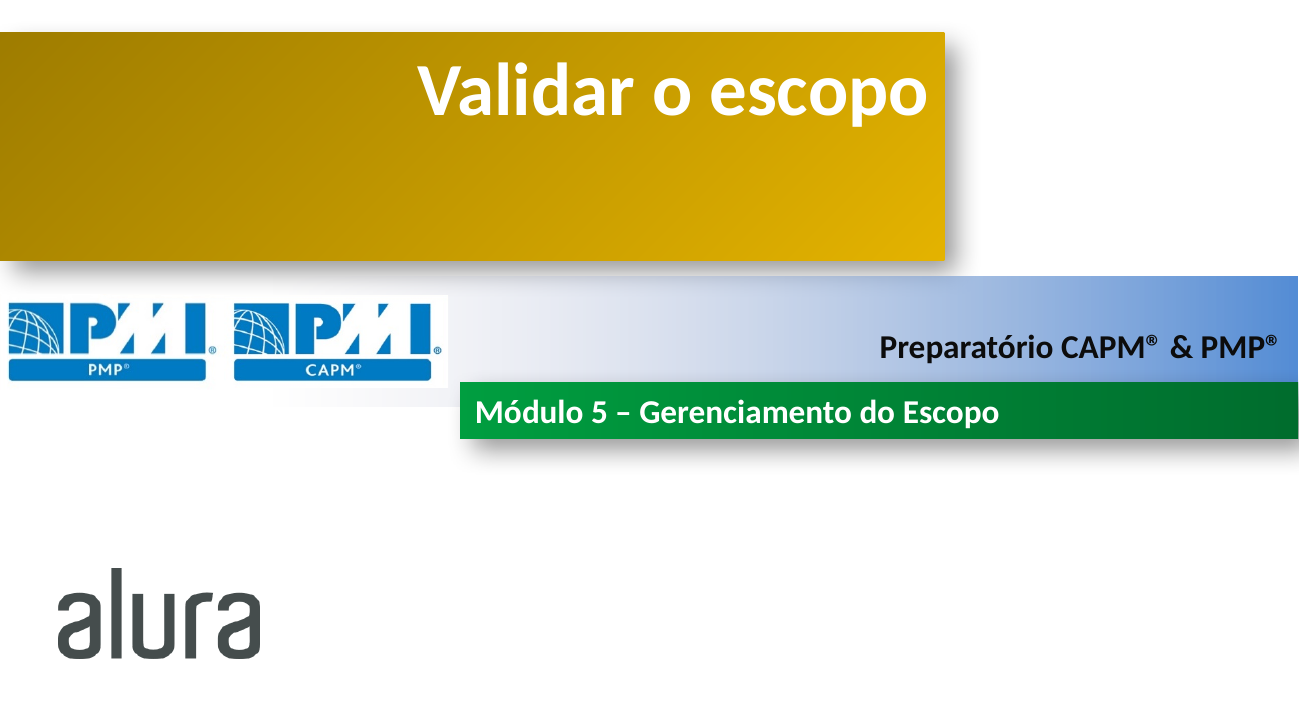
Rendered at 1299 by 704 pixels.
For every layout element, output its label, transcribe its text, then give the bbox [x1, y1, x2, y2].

text_box [270, 374, 1298, 407]
text_box Validar o escopo [0, 32, 945, 261]
text_box Módulo 5 – Gerenciamento do Escopo [460, 382, 1299, 439]
text_box Preparatório CAPM® & PMP® [452, 317, 1298, 374]
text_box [0, 294, 449, 390]
text_box [270, 276, 1298, 317]
picture [58, 568, 260, 660]
